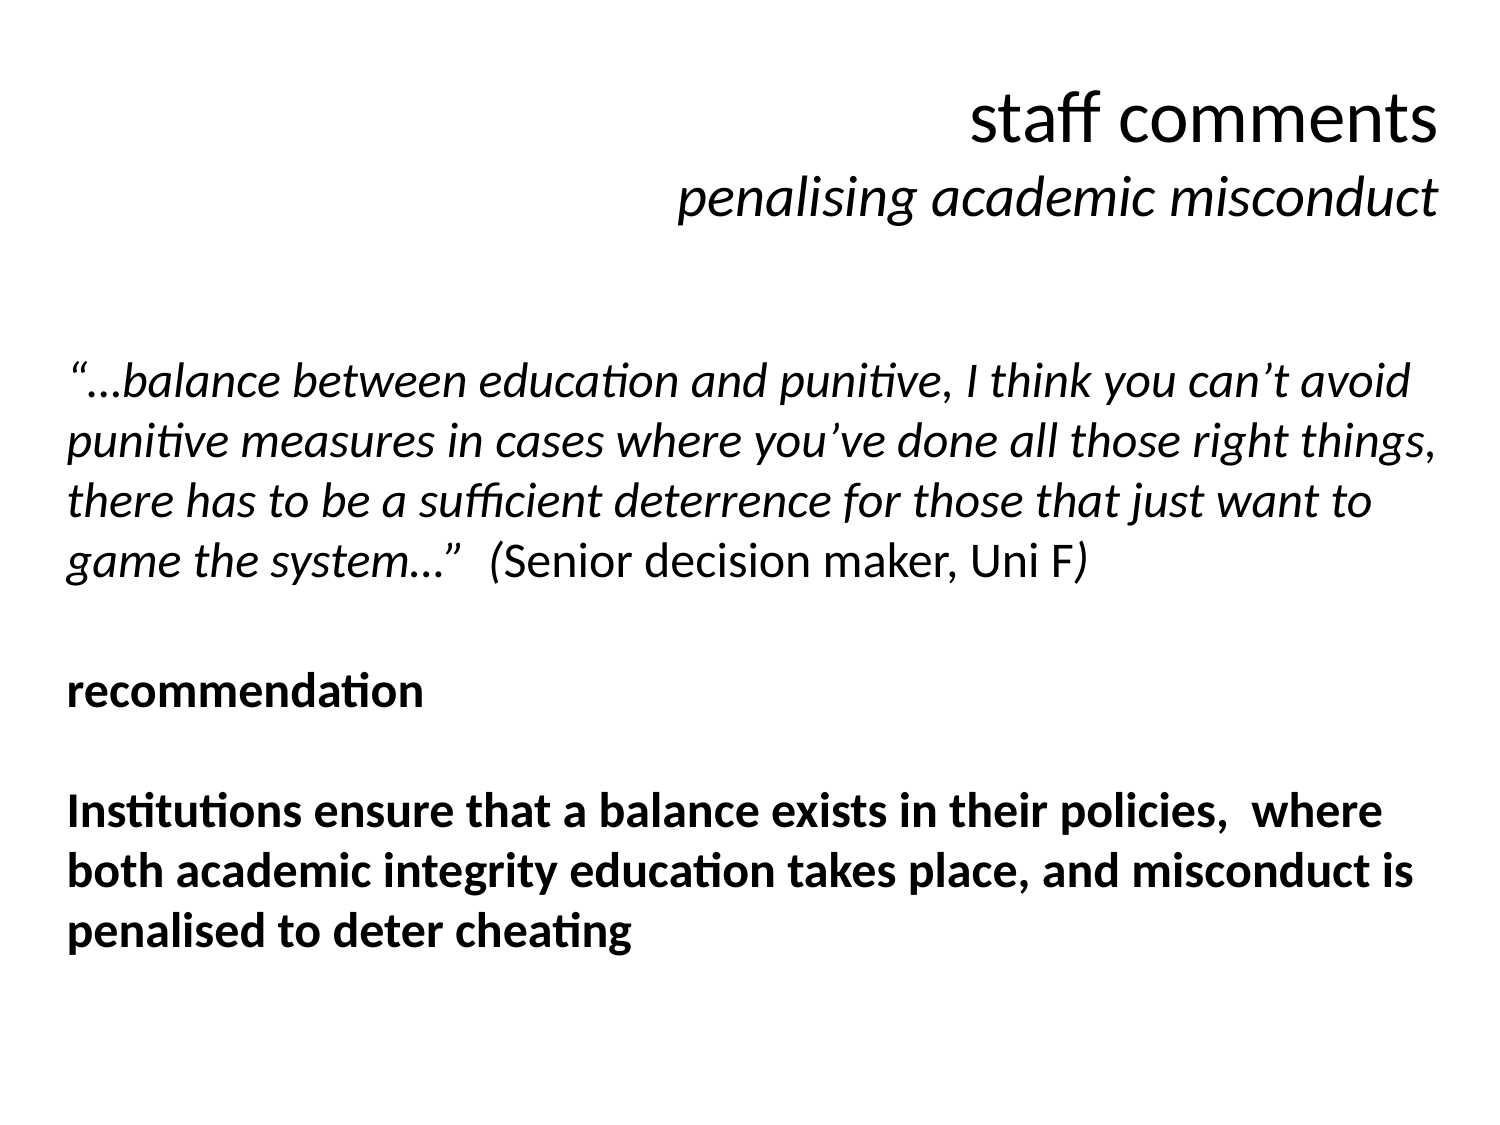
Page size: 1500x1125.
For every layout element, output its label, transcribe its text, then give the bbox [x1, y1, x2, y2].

text_box staff comments penalising academic misconduct “…balance between education and punitive, I think you can’t avoid punitive measures in cases where you’ve done all those right things, there has to be a sufficient deterrence for those that just want to game the system…” (Senior decision maker, Uni F) recommendation Institutions ensure that a balance exists in their policies, where both academic integrity education takes place, and misconduct is penalised to deter cheating [51, 60, 1454, 1036]
